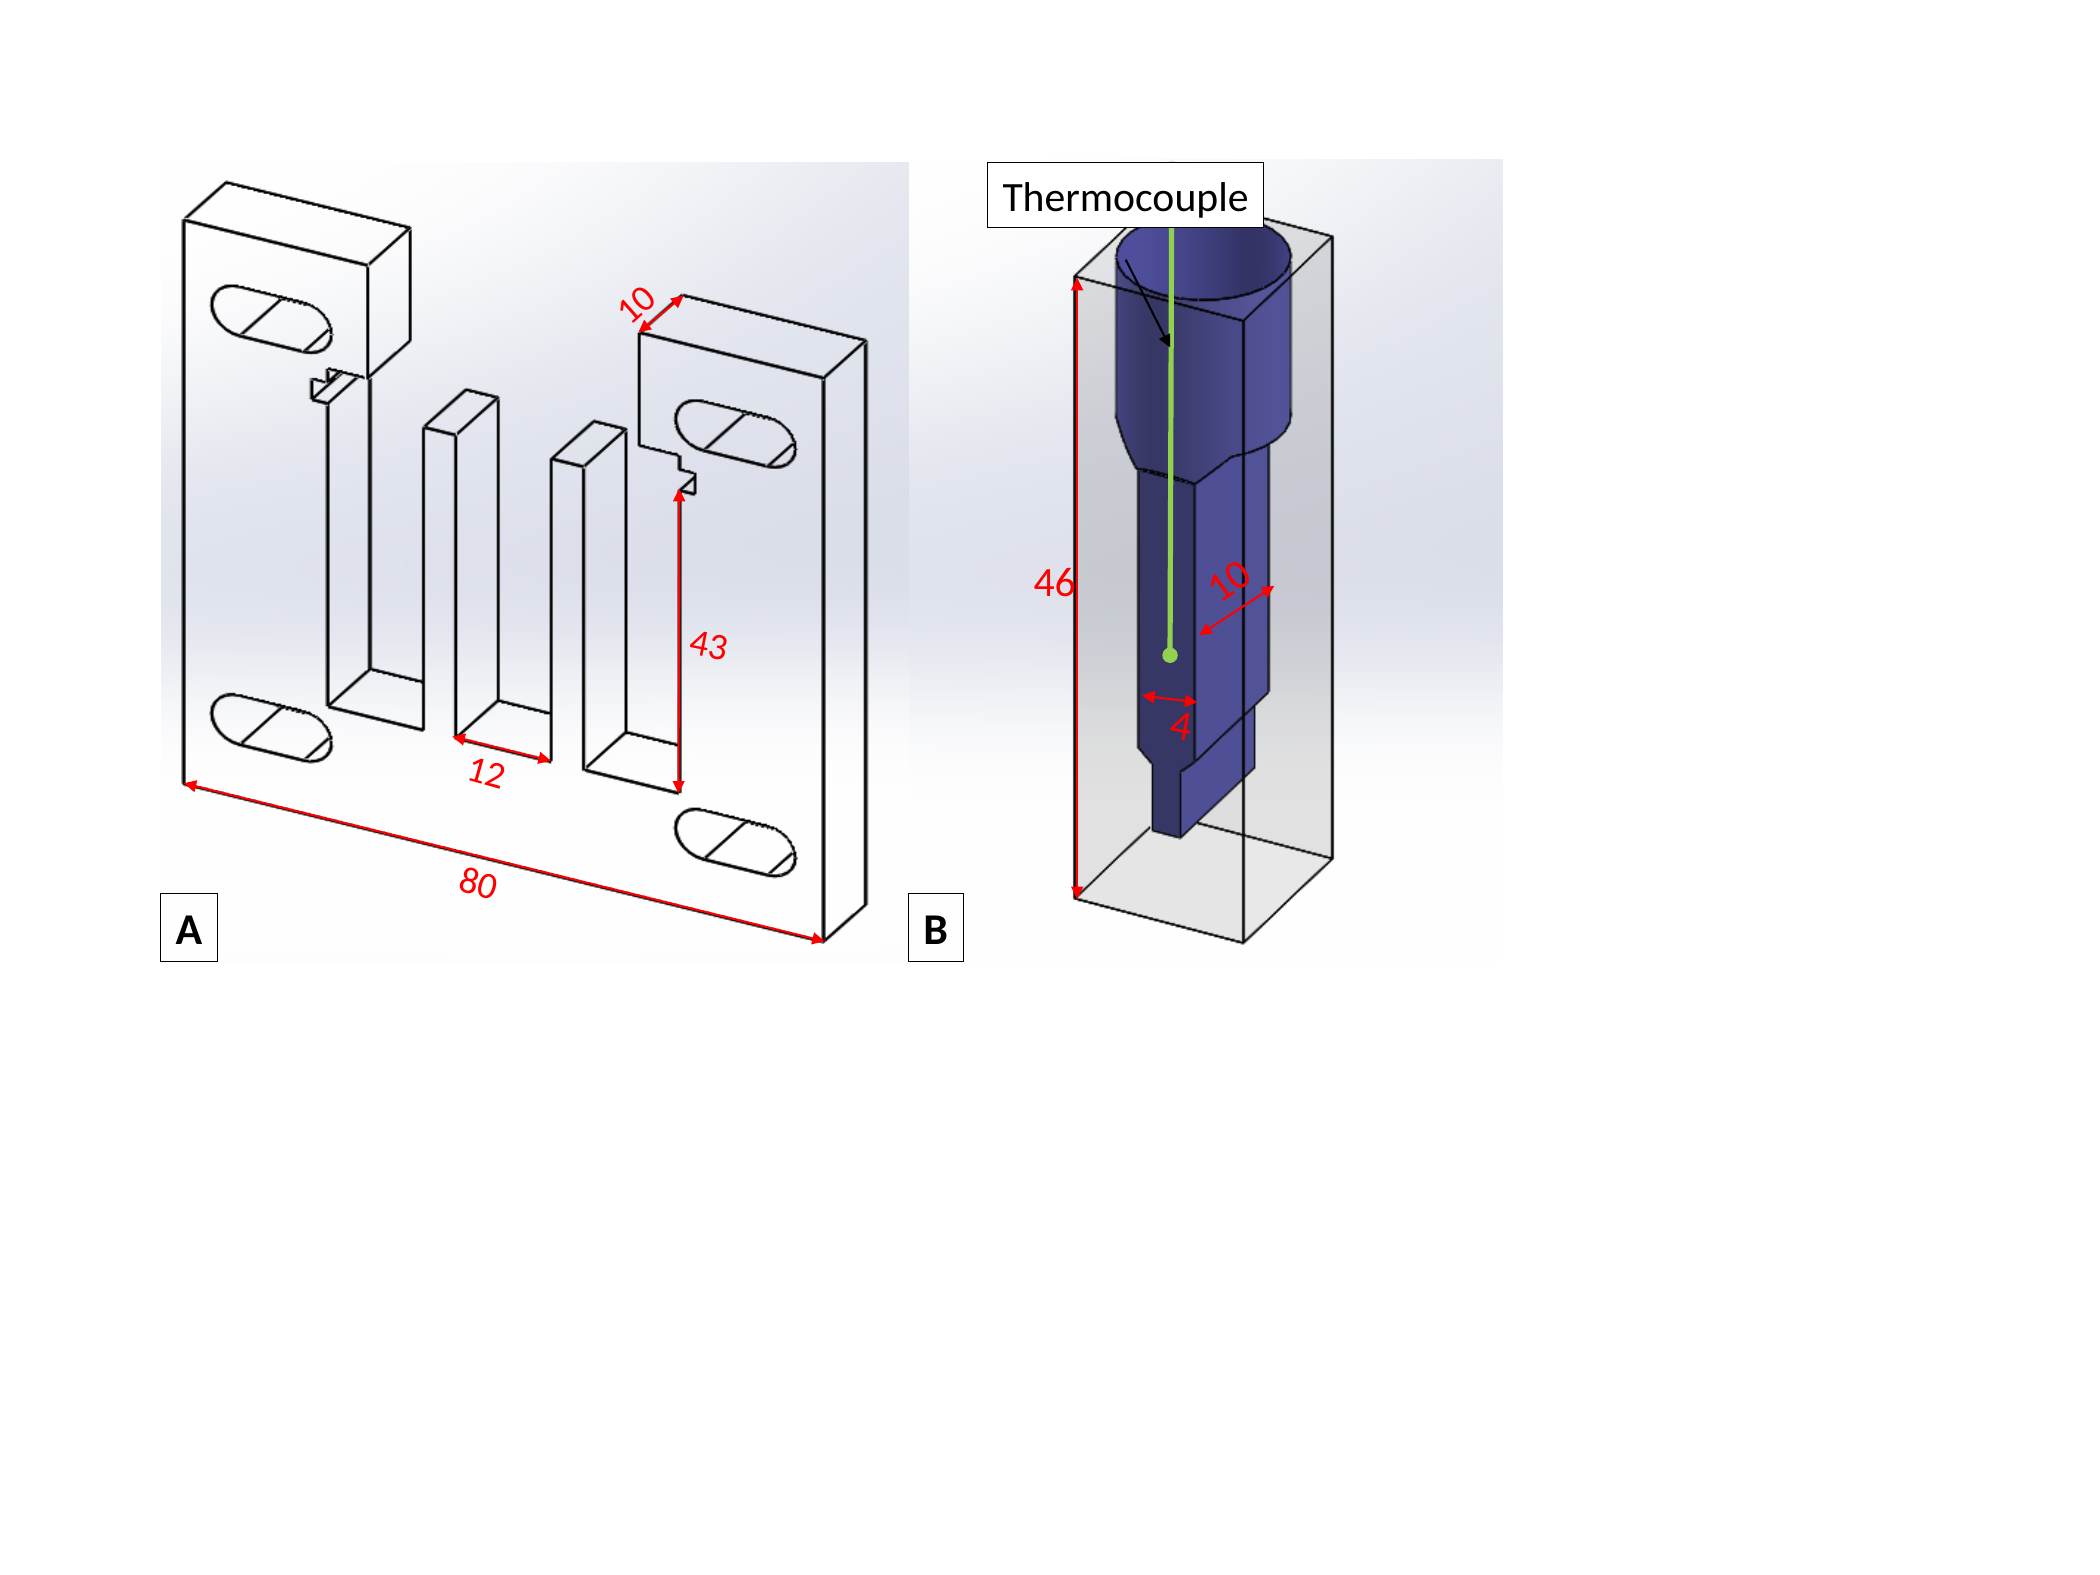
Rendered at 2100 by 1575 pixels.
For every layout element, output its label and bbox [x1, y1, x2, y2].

text_box [160, 159, 1503, 964]
